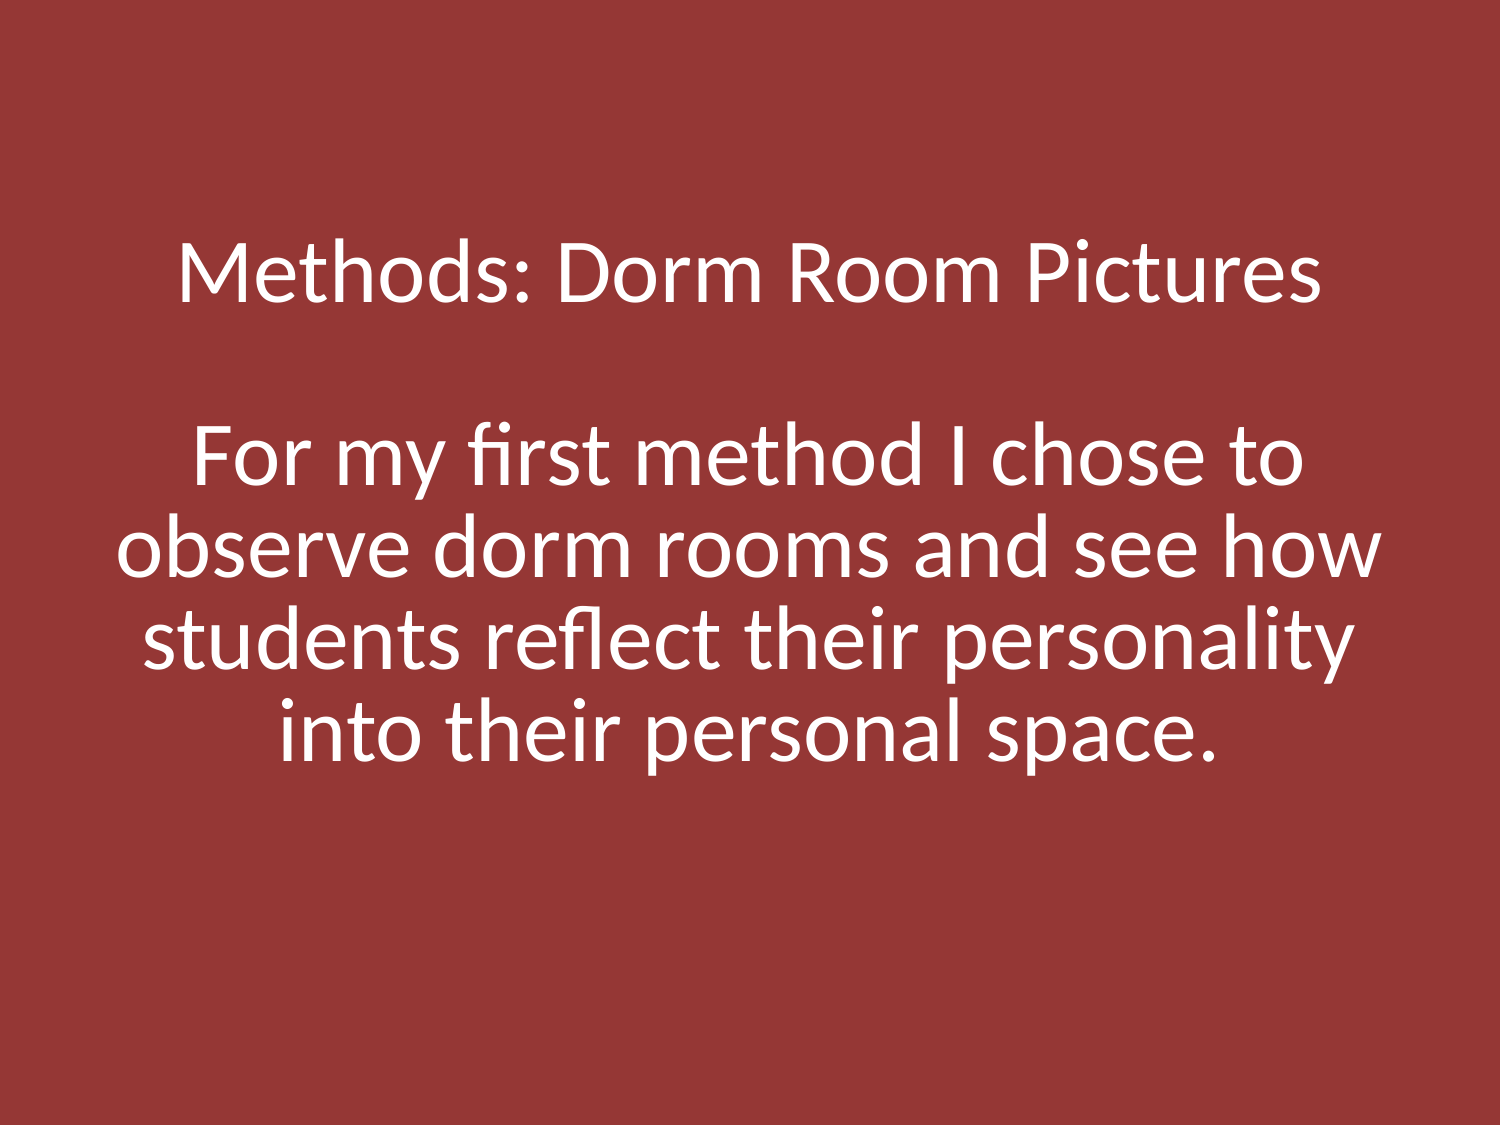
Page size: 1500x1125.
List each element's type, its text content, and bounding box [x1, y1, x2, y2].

title Methods: Dorm Room Pictures For my first method I chose to observe dorm rooms and see how students reflect their personality into their personal space. [75, 149, 1425, 868]
